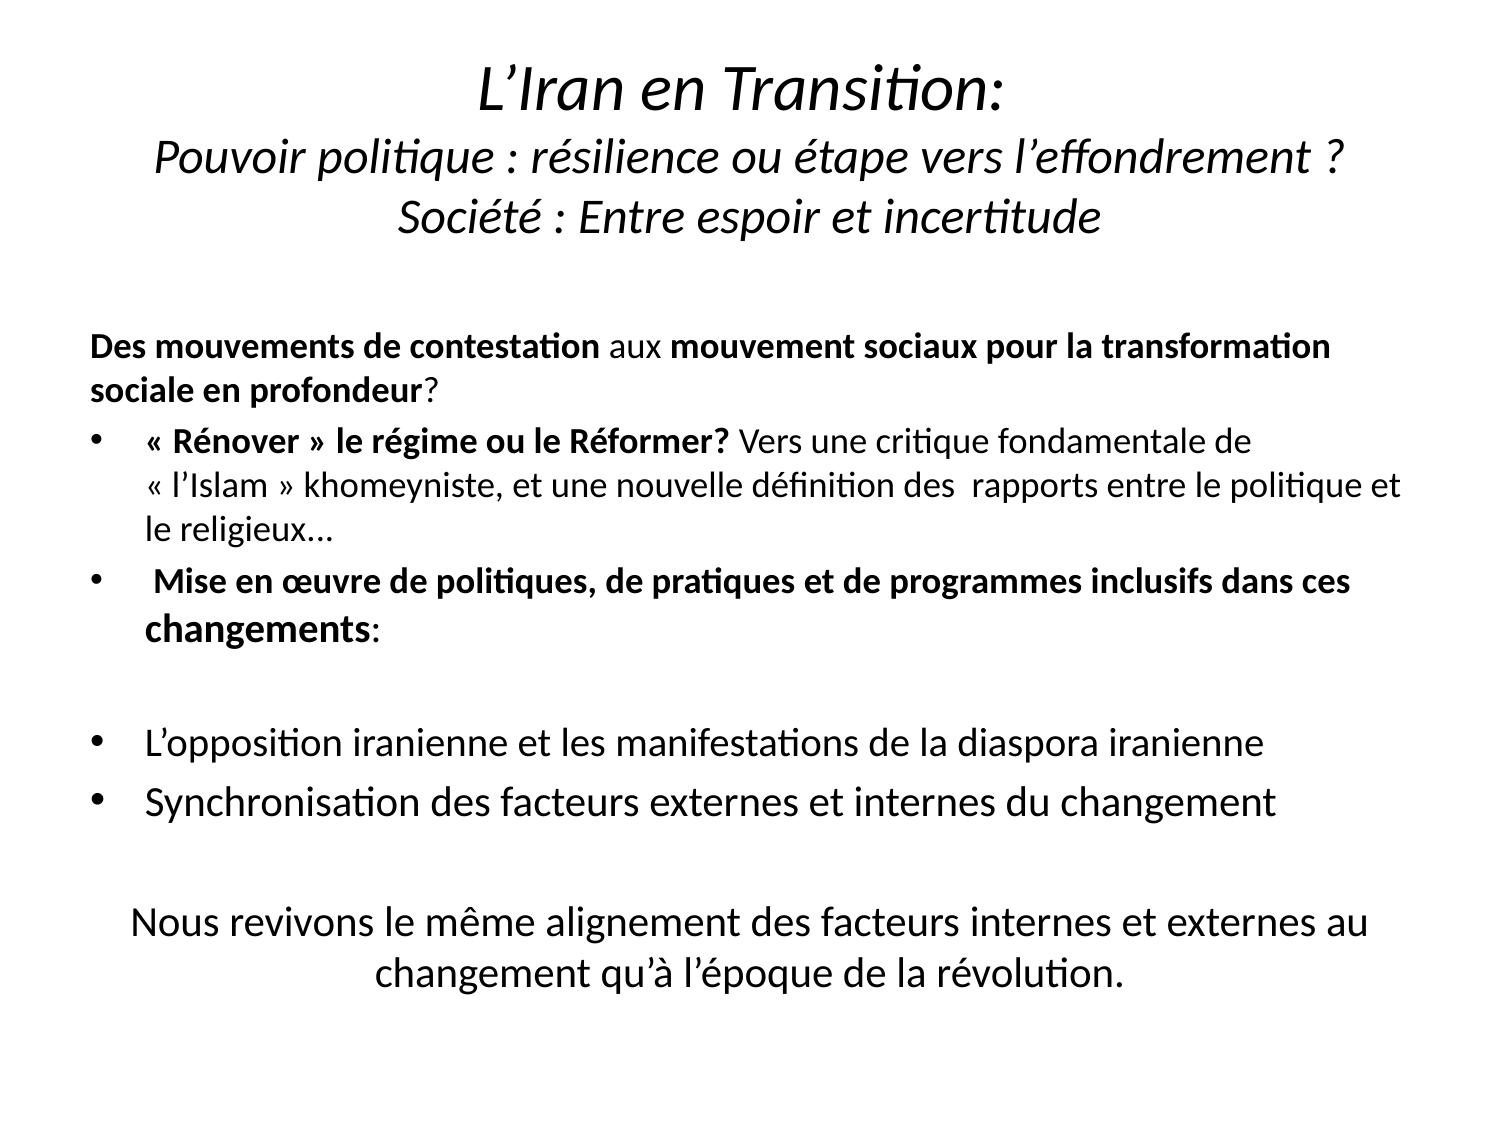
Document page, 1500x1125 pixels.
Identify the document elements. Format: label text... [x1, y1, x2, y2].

title L’Iran en Transition: Pouvoir politique : résilience ou étape vers l’effondrement ? Société : Entre espoir et incertitude [75, 45, 1425, 262]
list Des mouvements de contestation aux mouvement sociaux pour la transformation sociale en profondeur? « Rénover » le régime ou le Réformer? Vers une critique fondamentale de « l’Islam » khomeyniste, et une nouvelle définition des rapports entre le politique et le religieux... Mise en œuvre de politiques, de pratiques et de programmes inclusifs dans ces changements: L’opposition iranienne et les manifestations de la diaspora iranienne Synchronisation des facteurs externes et internes du changement Nous revivons le même alignement des facteurs internes et externes au changement qu’à l’époque de la révolution. [75, 262, 1425, 1005]
